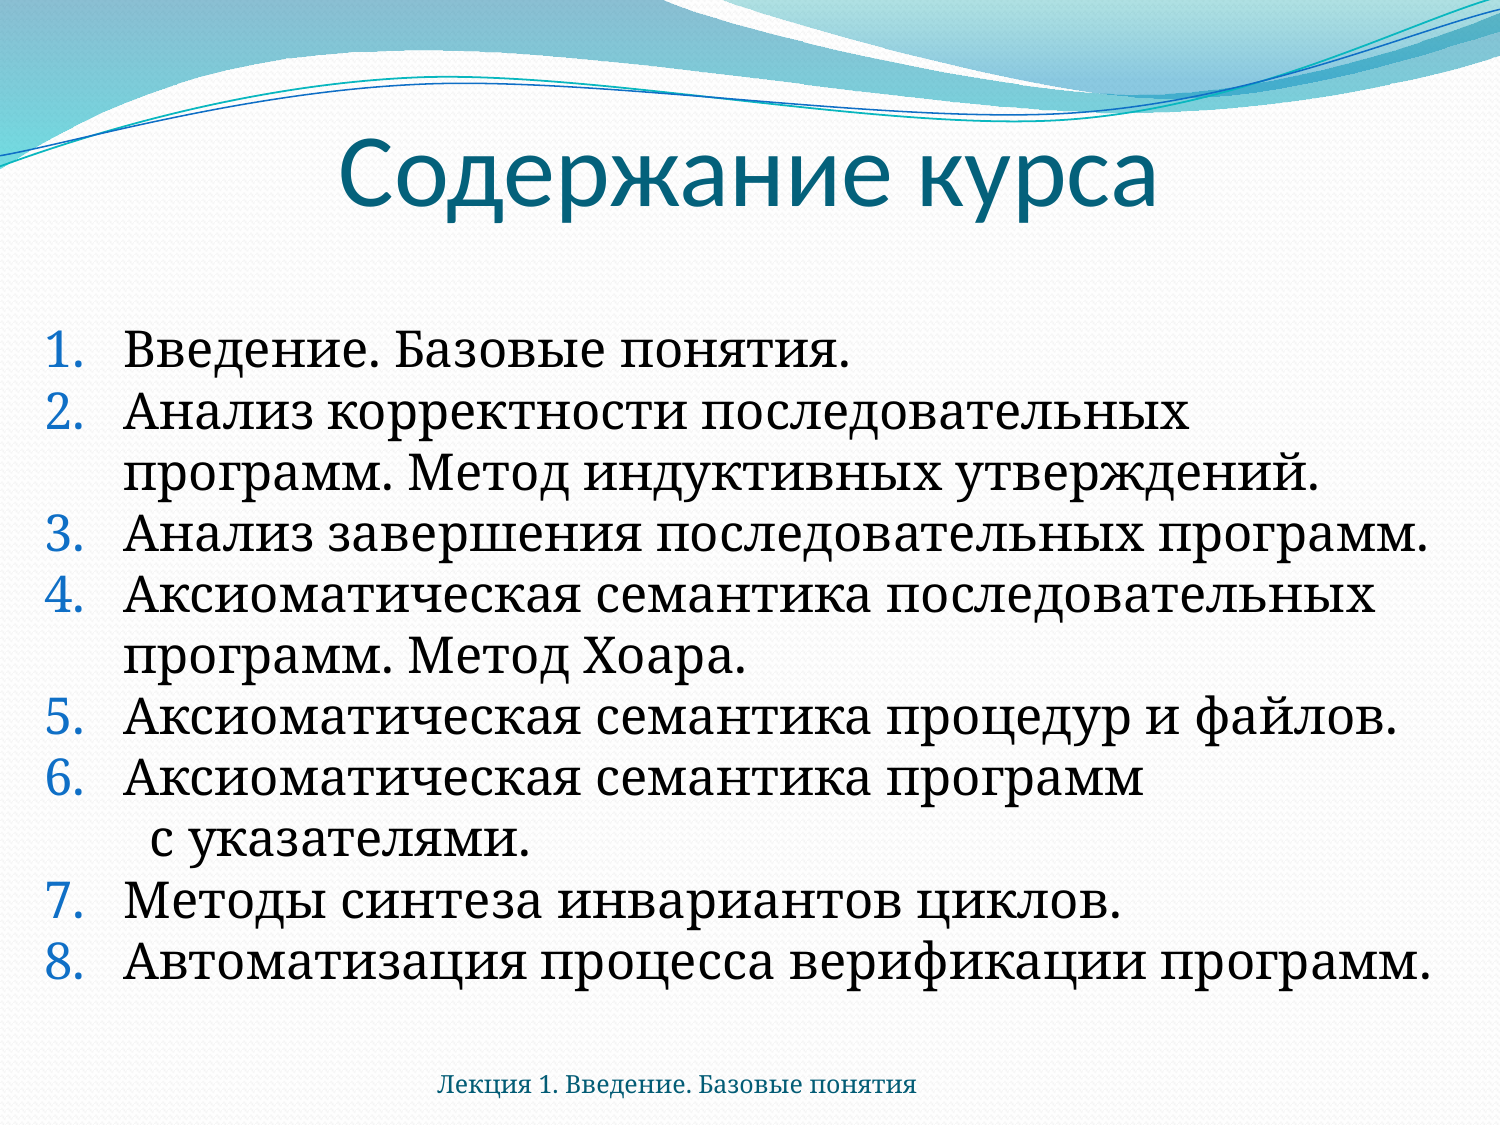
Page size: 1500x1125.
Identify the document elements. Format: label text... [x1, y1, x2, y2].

footer Лекция 1. Введение. Базовые понятия [437, 1042, 988, 1103]
list Введение. Базовые понятия. Анализ корректности последовательных программ. Метод индуктивных утверждений. Анализ завершения последовательных программ. Аксиоматическая семантика последовательных программ. Метод Хоара. Аксиоматическая семантика процедур и файлов. Аксиоматическая семантика программ с указателями. Методы синтеза инвариантов циклов. Автоматизация процесса верификации программ. [29, 235, 1471, 1071]
title Содержание курса [29, 39, 1471, 228]
